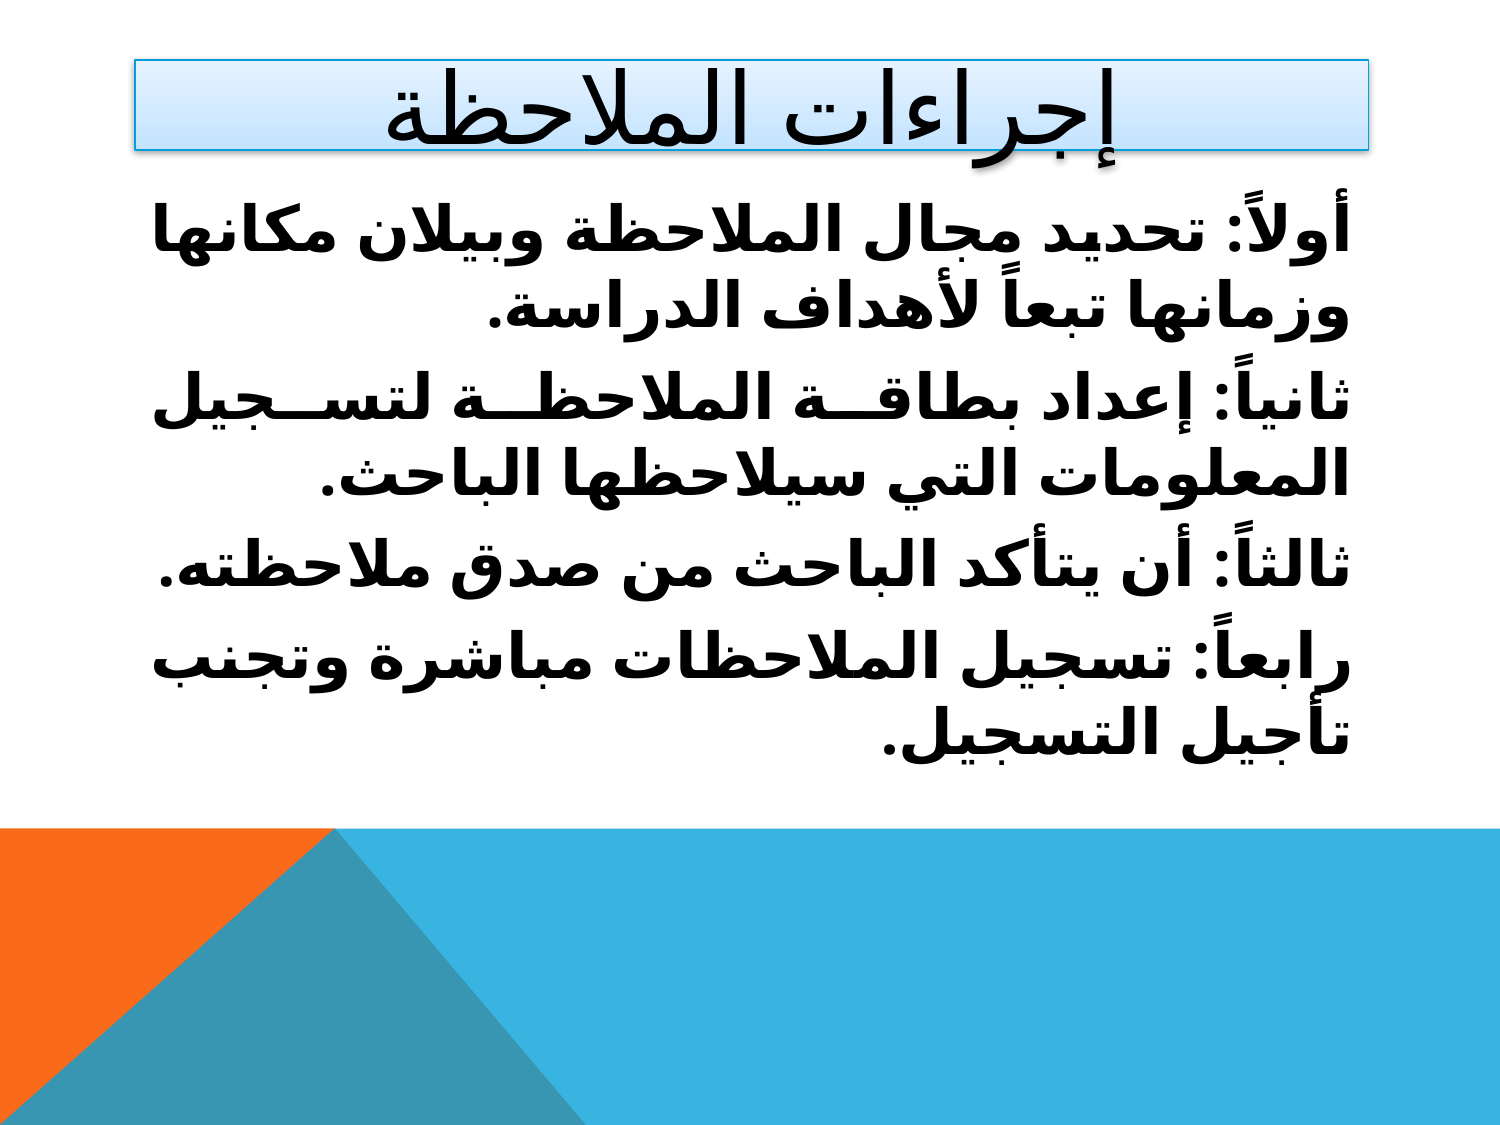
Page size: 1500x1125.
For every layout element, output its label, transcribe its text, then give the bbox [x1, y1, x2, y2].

list أولاً: تحديد مجال الملاحظة وبيلان مكانها وزمانها تبعاً لأهداف الدراسة. ثانياً: إعداد بطاقة الملاحظة لتسجيل المعلومات التي سيلاحظها الباحث. ثالثاً: أن يتأكد الباحث من صدق ملاحظته. رابعاً: تسجيل الملاحظات مباشرة وتجنب تأجيل التسجيل. [135, 180, 1369, 823]
title إجراءات الملاحظة [134, 59, 1369, 151]
